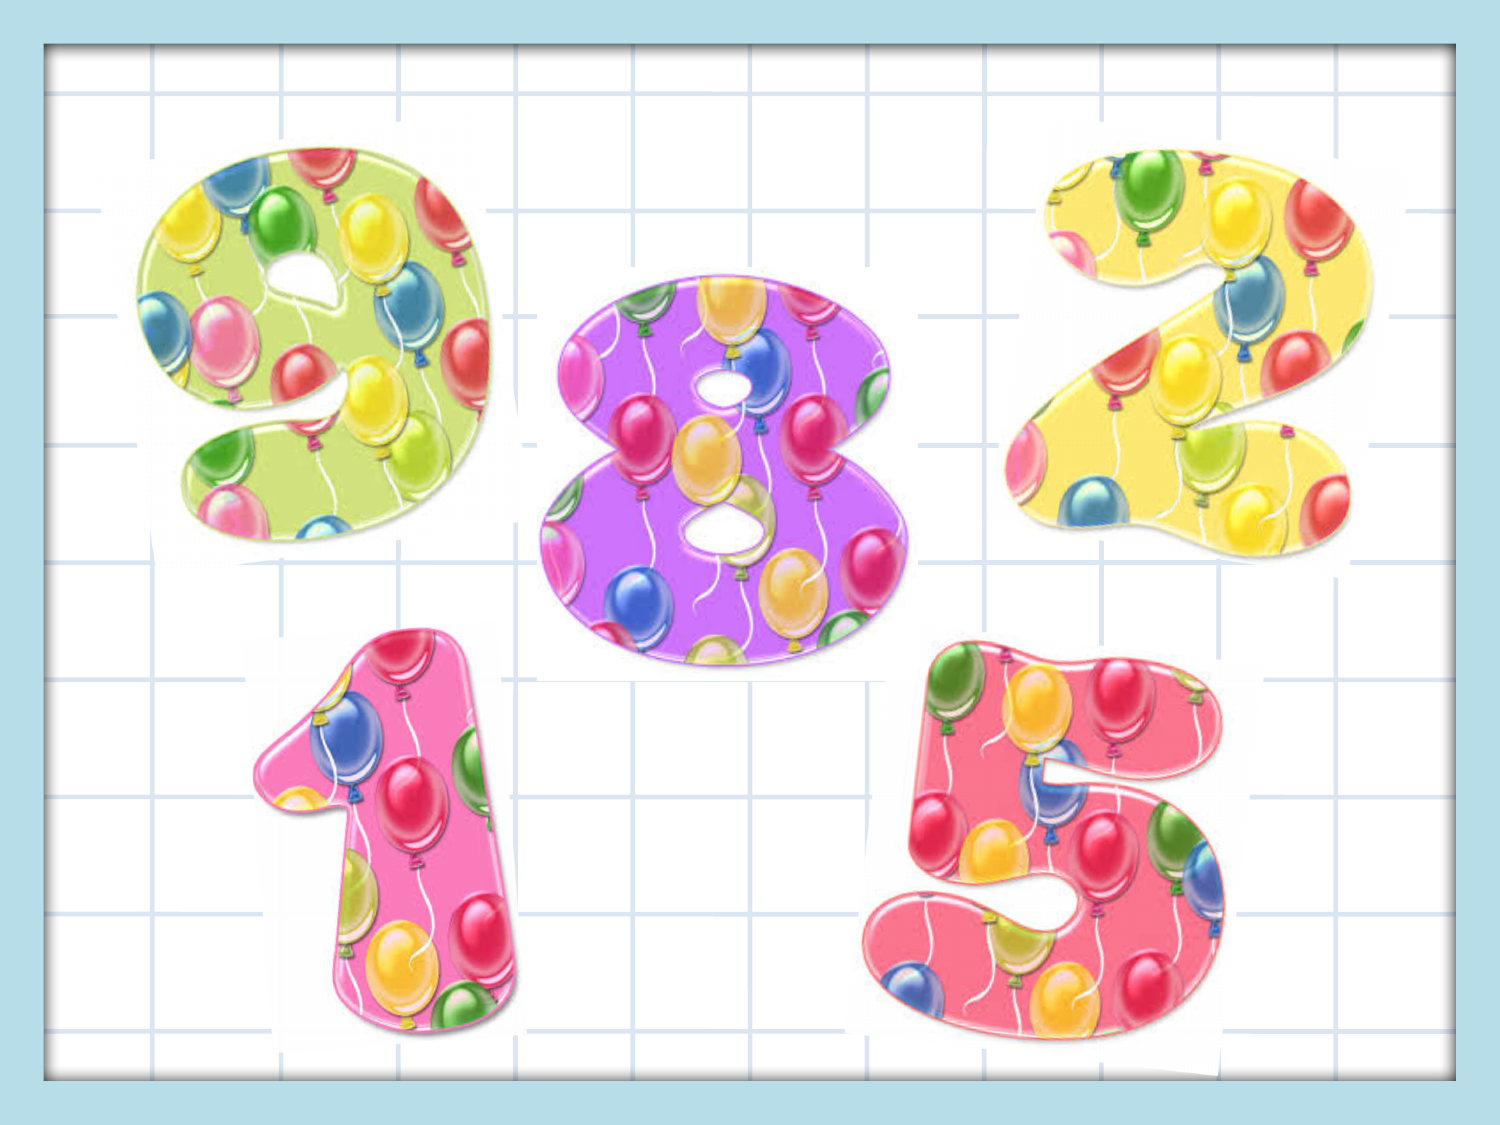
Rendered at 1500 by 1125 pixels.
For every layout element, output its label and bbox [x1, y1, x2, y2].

text_box [0, 0, 1500, 1125]
picture [123, 136, 504, 551]
picture [537, 266, 1242, 1056]
picture [256, 630, 512, 1044]
picture [1015, 139, 1382, 554]
